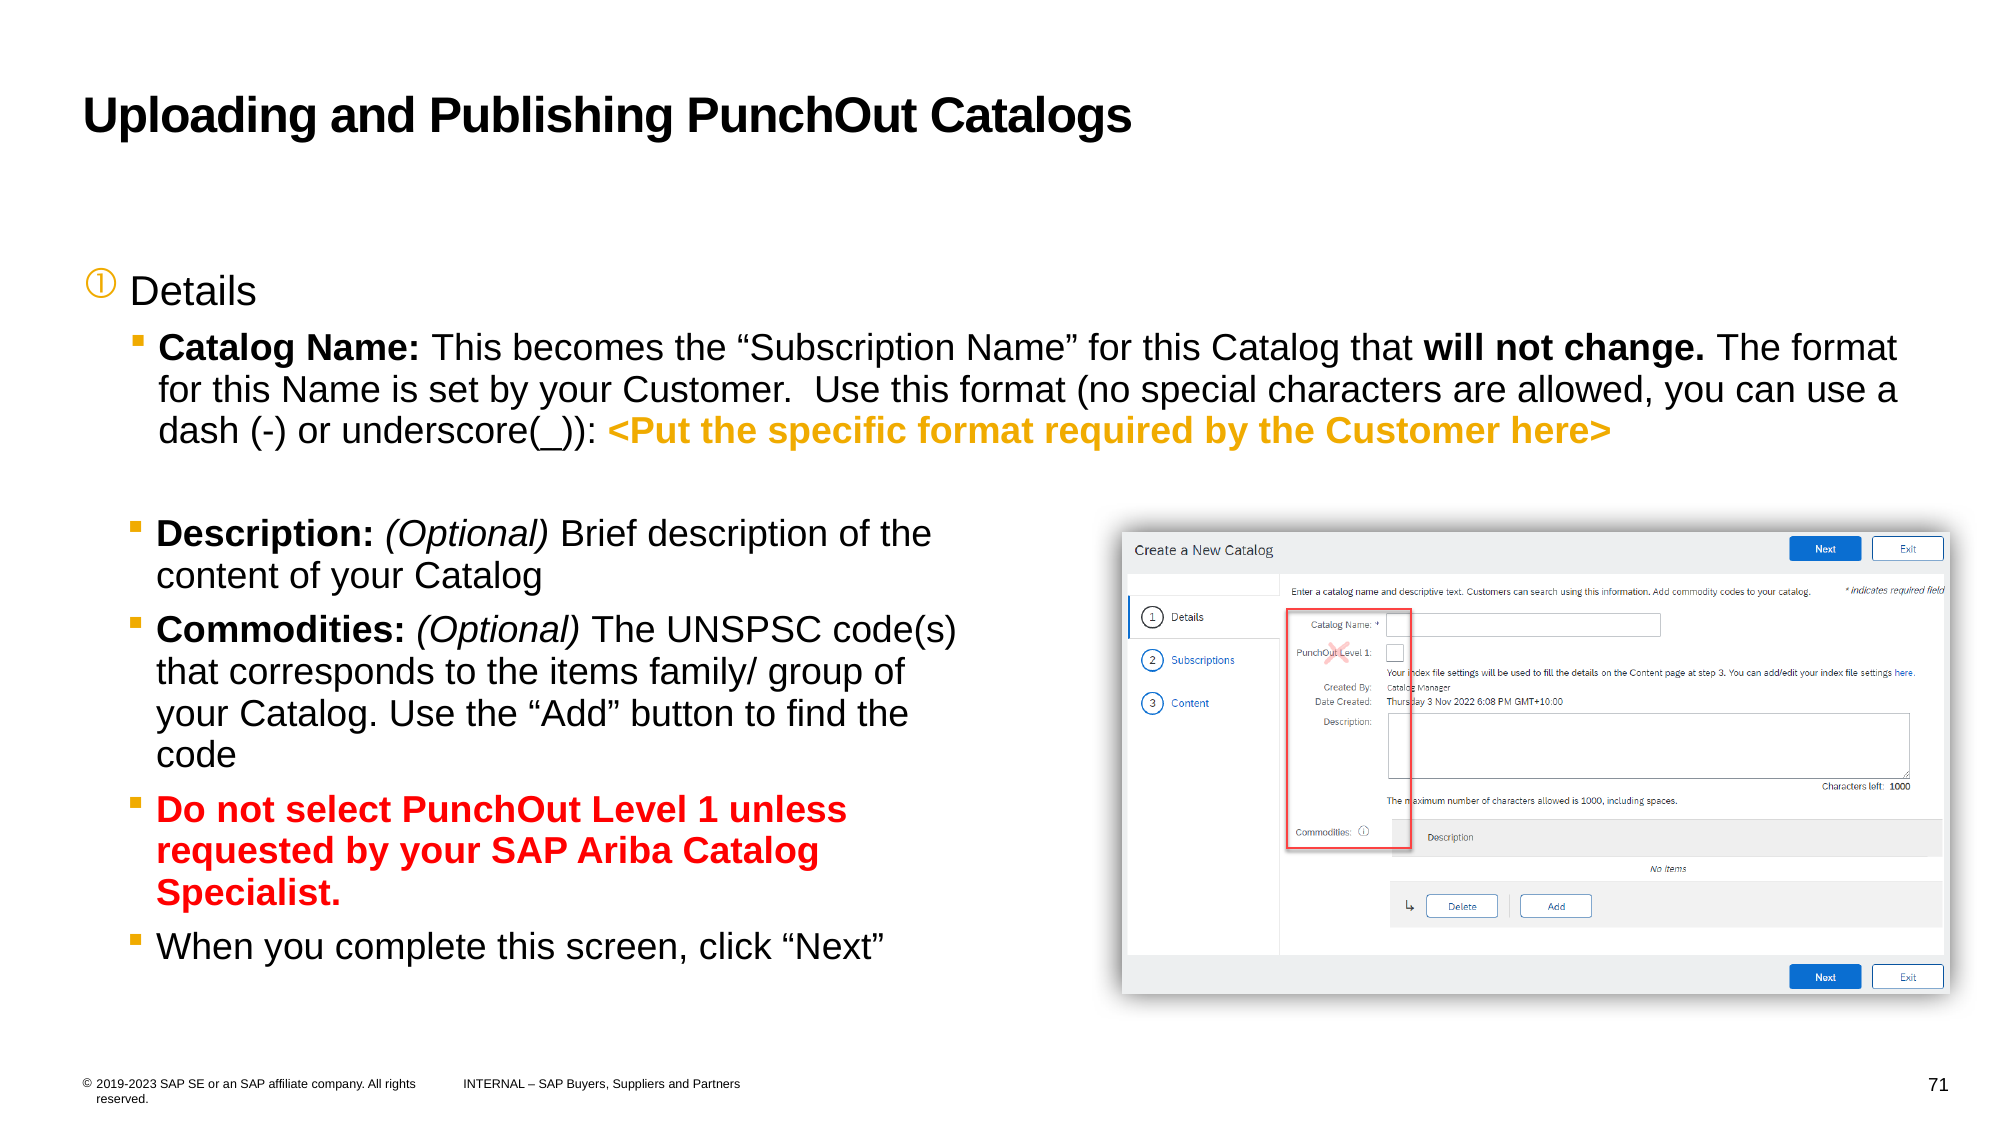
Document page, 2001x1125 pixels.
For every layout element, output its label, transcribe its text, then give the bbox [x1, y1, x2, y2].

picture [1121, 532, 1950, 994]
text_box Description: (Optional) Brief description of the content of your Catalog Commodities: (Optional) The UNSPSC code(s) that corresponds to the items family/ group of your Catalog. Use the “Add” button to find the code Do not select PunchOut Level 1 unless requested by your SAP Ariba Catalog Specialist. When you complete this screen, click “Next” [65, 505, 983, 1035]
list Details Catalog Name: This becomes the “Subscription Name” for this Catalog that will not change. The format for this Name is set by your Customer. Use this format (no special characters are allowed, you can use a dash (-) or underscore(_)): <Put the specific format required by the Customer here> [82, 265, 1918, 533]
title Uploading and Publishing PunchOut Catalogs [82, 82, 1918, 144]
